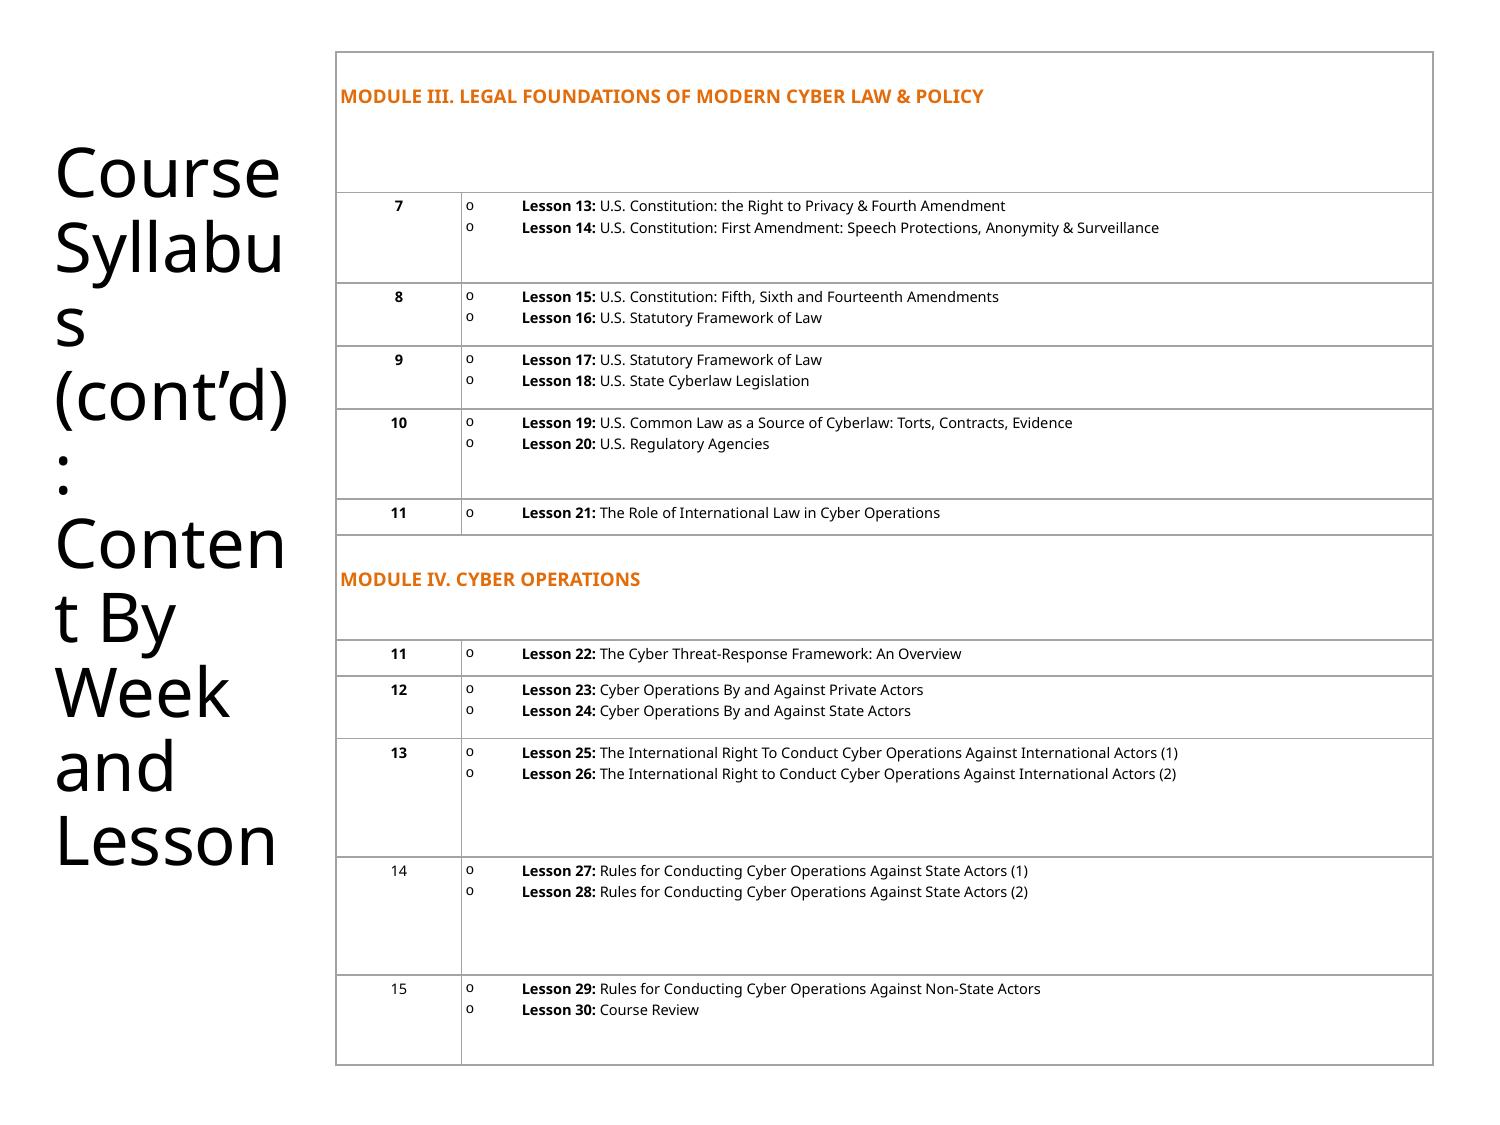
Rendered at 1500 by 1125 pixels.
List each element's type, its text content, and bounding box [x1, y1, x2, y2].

table_cell 15 [337, 976, 461, 1064]
table_cell 10 [337, 410, 461, 498]
title Course Syllabus (cont’d): Content By Week and Lesson [39, 234, 316, 785]
table_cell Lesson 19: U.S. Common Law as a Source of Cyberlaw: Torts, Contracts, Evidence Lesson 20: U.S. Regulatory Agencies [462, 410, 1432, 498]
table_cell Lesson 27: Rules for Conducting Cyber Operations Against State Actors (1) Lesson 28: Rules for Conducting Cyber Operations Against State Actors (2) [462, 858, 1432, 974]
table_cell 11 [337, 500, 461, 534]
table_cell 11 [337, 641, 461, 675]
table_cell Lesson 13: U.S. Constitution: the Right to Privacy & Fourth Amendment Lesson 14: U.S. Constitution: First Amendment: Speech Protections, Anonymity & Surveillance [462, 193, 1432, 282]
table_cell Lesson 23: Cyber Operations By and Against Private Actors Lesson 24: Cyber Operations By and Against State Actors [462, 677, 1432, 738]
table_cell Lesson 15: U.S. Constitution: Fifth, Sixth and Fourteenth Amendments Lesson 16: U.S. Statutory Framework of Law [462, 284, 1432, 345]
table_cell Lesson 25: The International Right To Conduct Cyber Operations Against International Actors (1) Lesson 26: The International Right to Conduct Cyber Operations Against International Actors (2) [462, 739, 1432, 856]
table_cell Lesson 17: U.S. Statutory Framework of Law Lesson 18: U.S. State Cyberlaw Legislation [462, 347, 1432, 408]
table_cell 14 [337, 858, 461, 974]
table_cell MODULE IV. CYBER OPERATIONS [337, 536, 1432, 639]
table_cell 13 [337, 739, 461, 856]
table_cell Lesson 22: The Cyber Threat-Response Framework: An Overview [462, 641, 1432, 675]
table_cell Lesson 21: The Role of International Law in Cyber Operations [462, 500, 1432, 534]
table_cell Lesson 29: Rules for Conducting Cyber Operations Against Non-State Actors Lesson 30: Course Review [462, 976, 1432, 1064]
table_cell 9 [337, 347, 461, 408]
table_cell 8 [337, 284, 461, 345]
table_cell 7 [337, 193, 461, 282]
table_header MODULE III. LEGAL FOUNDATIONS OF MODERN CYBER LAW & POLICY [337, 53, 1432, 192]
table_cell 12 [337, 677, 461, 738]
